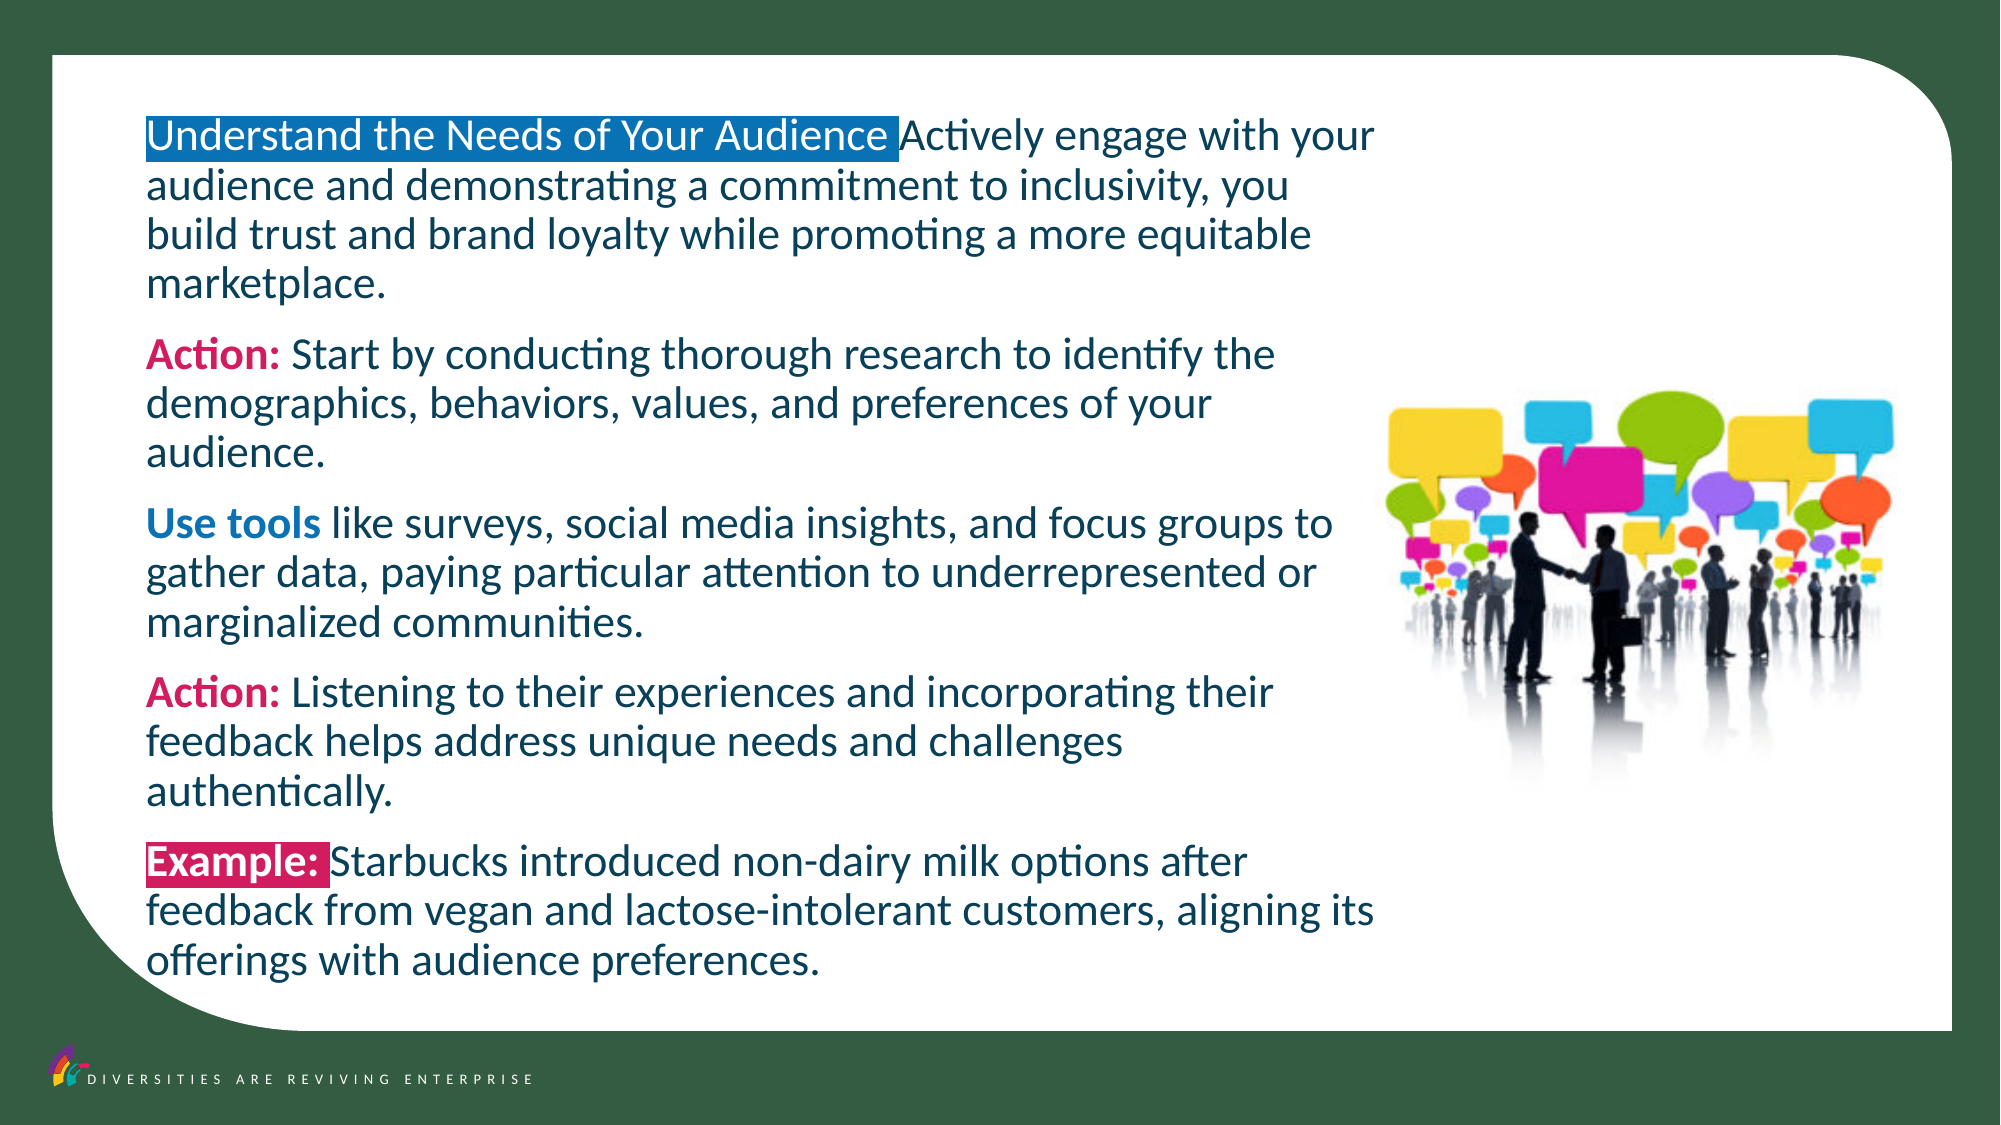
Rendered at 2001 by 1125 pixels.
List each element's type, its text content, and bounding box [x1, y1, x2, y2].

picture [1374, 360, 1905, 796]
list Understand the Needs of Your Audience Actively engage with your audience and demonstrating a commitment to inclusivity, you build trust and brand loyalty while promoting a more equitable marketplace. Action: Start by conducting thorough research to identify the demographics, behaviors, values, and preferences of your audience. Use tools like surveys, social media insights, and focus groups to gather data, paying particular attention to underrepresented or marginalized communities. Action: Listening to their experiences and incorporating their feedback helps address unique needs and challenges authentically. Example: Starbucks introduced non-dairy milk options after feedback from vegan and lactose-intolerant customers, aligning its offerings with audience preferences. [130, 103, 1397, 736]
